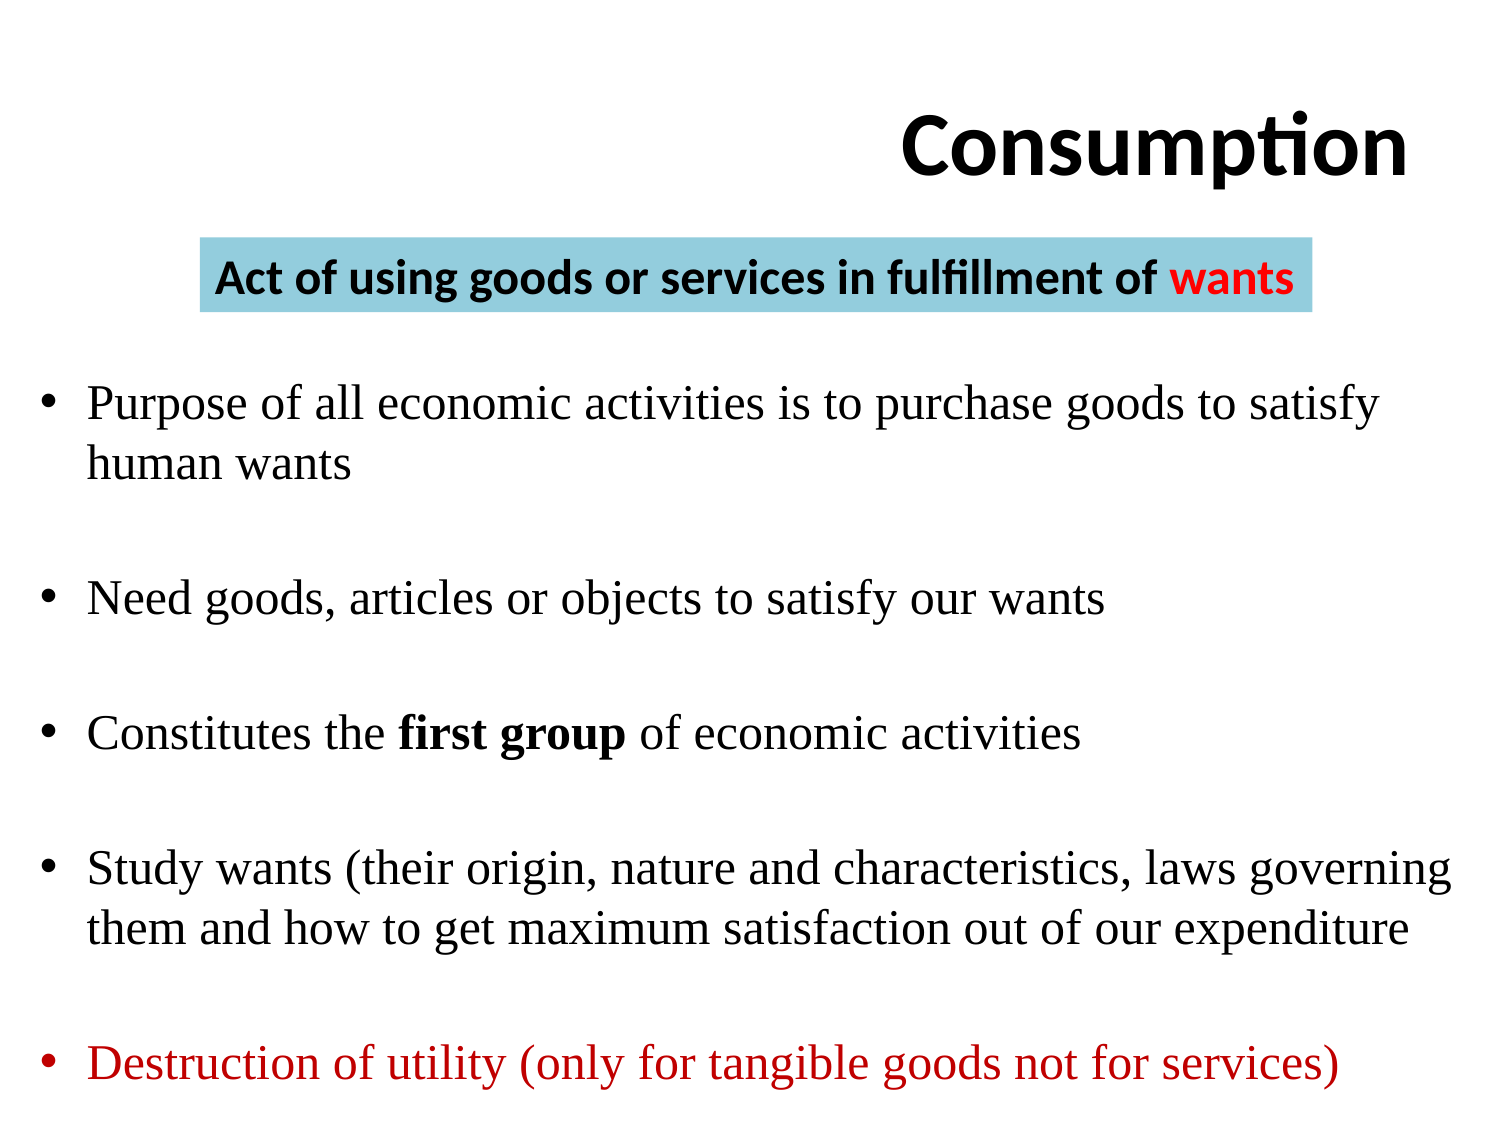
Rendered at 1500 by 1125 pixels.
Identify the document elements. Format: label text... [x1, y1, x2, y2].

text_box Act of using goods or services in fulfillment of wants [199, 237, 1313, 313]
list [24, 224, 1475, 362]
title Consumption [75, 45, 1425, 224]
text_box Purpose of all economic activities is to purchase goods to satisfy human wants Need goods, articles or objects to satisfy our wants Constitutes the first group of economic activities Study wants (their origin, nature and characteristics, laws governing them and how to get maximum satisfaction out of our expenditure Destruction of utility (only for tangible goods not for services) [24, 362, 1488, 1098]
